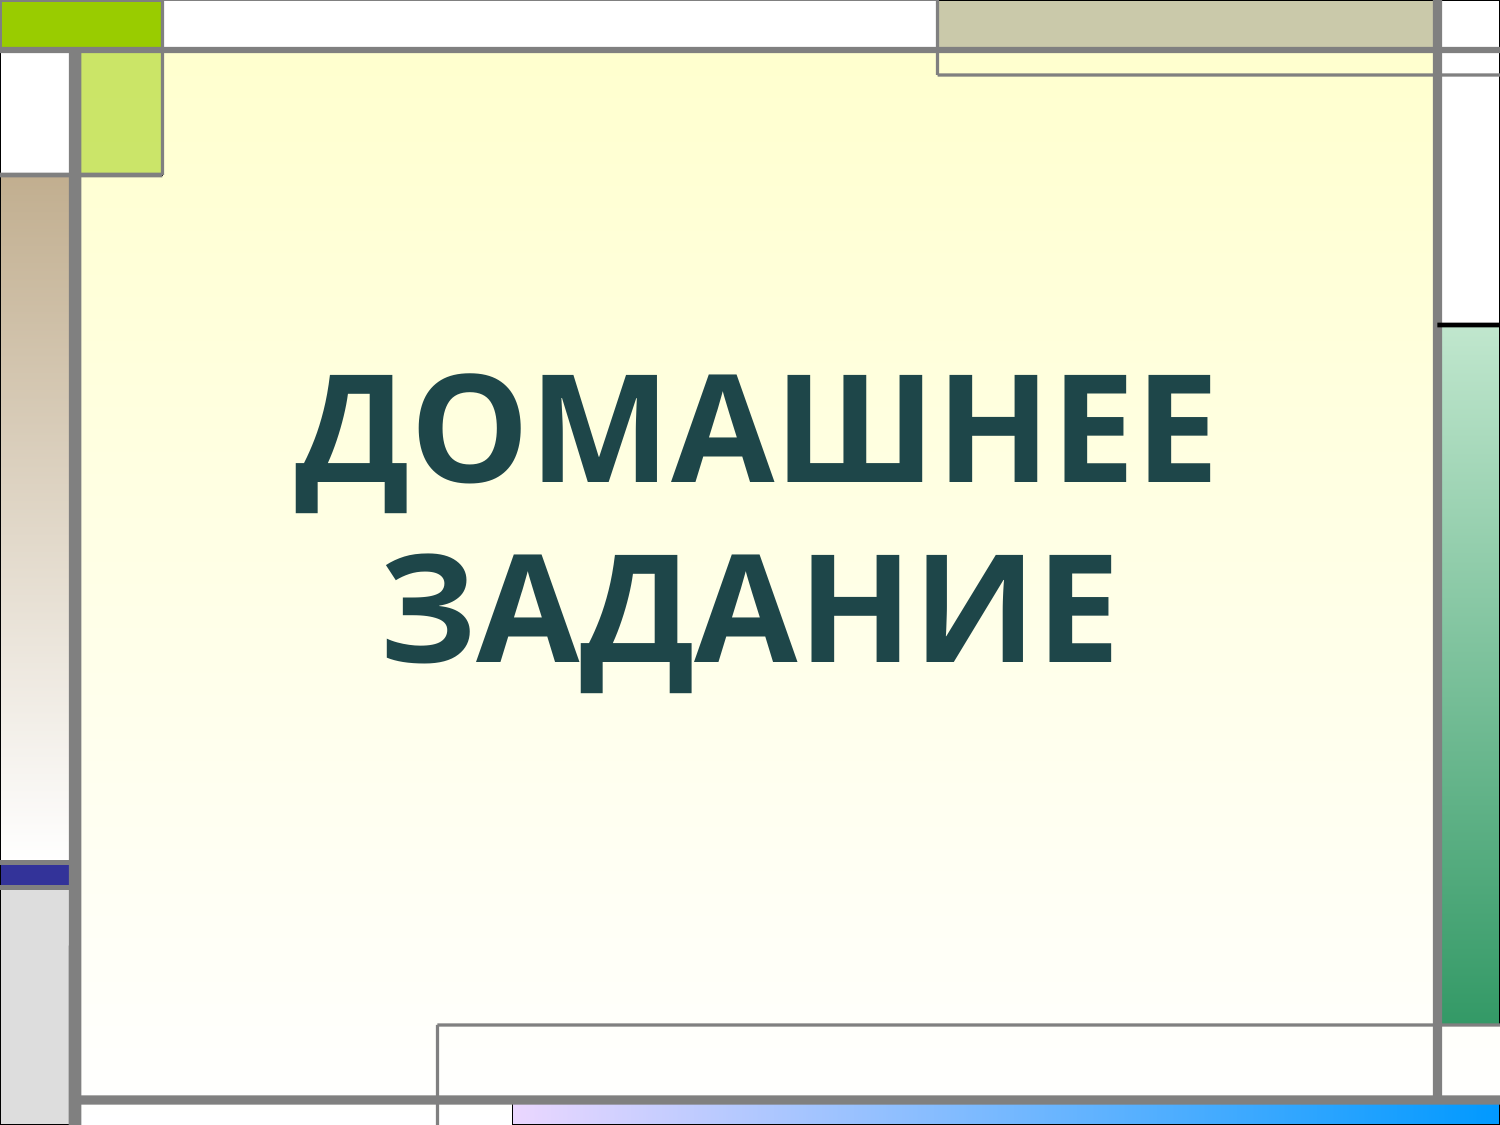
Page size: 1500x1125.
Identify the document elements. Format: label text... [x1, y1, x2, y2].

list Домашнее задание [74, 324, 1426, 713]
